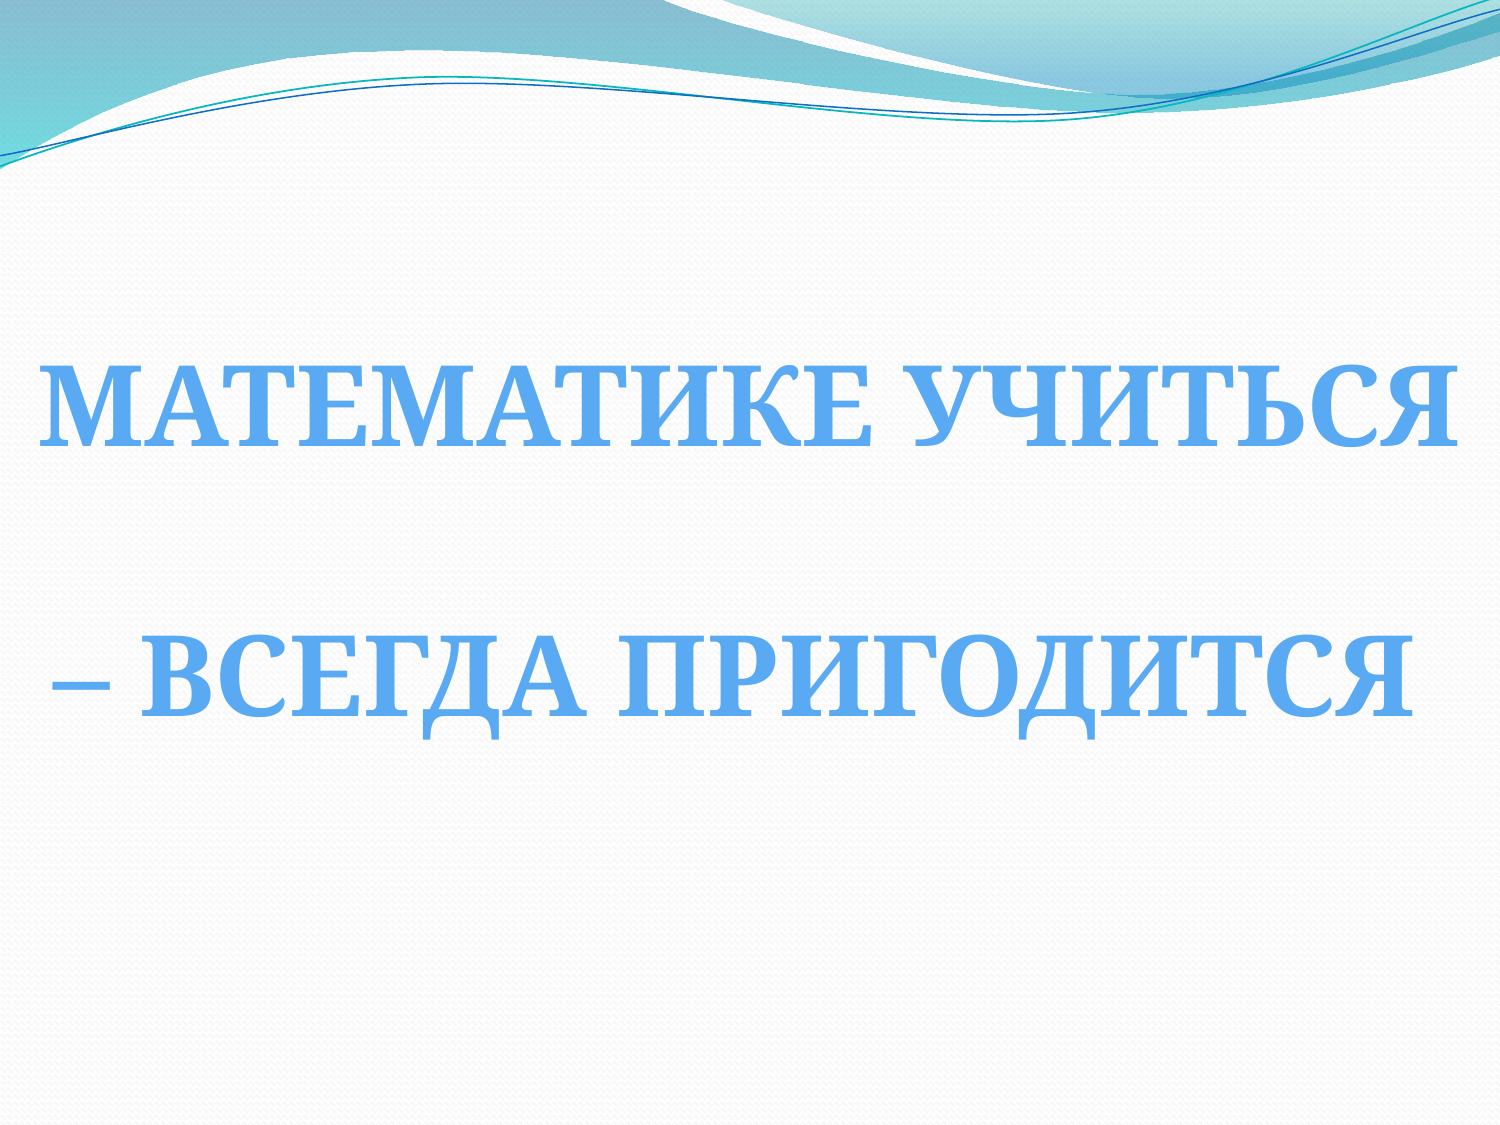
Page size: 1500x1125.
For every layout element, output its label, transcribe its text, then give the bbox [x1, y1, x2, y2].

text_box МАТЕМАТИКЕ УЧИТЬСЯ – ВСЕГДА ПРИГОДИТСЯ [22, 326, 1478, 747]
